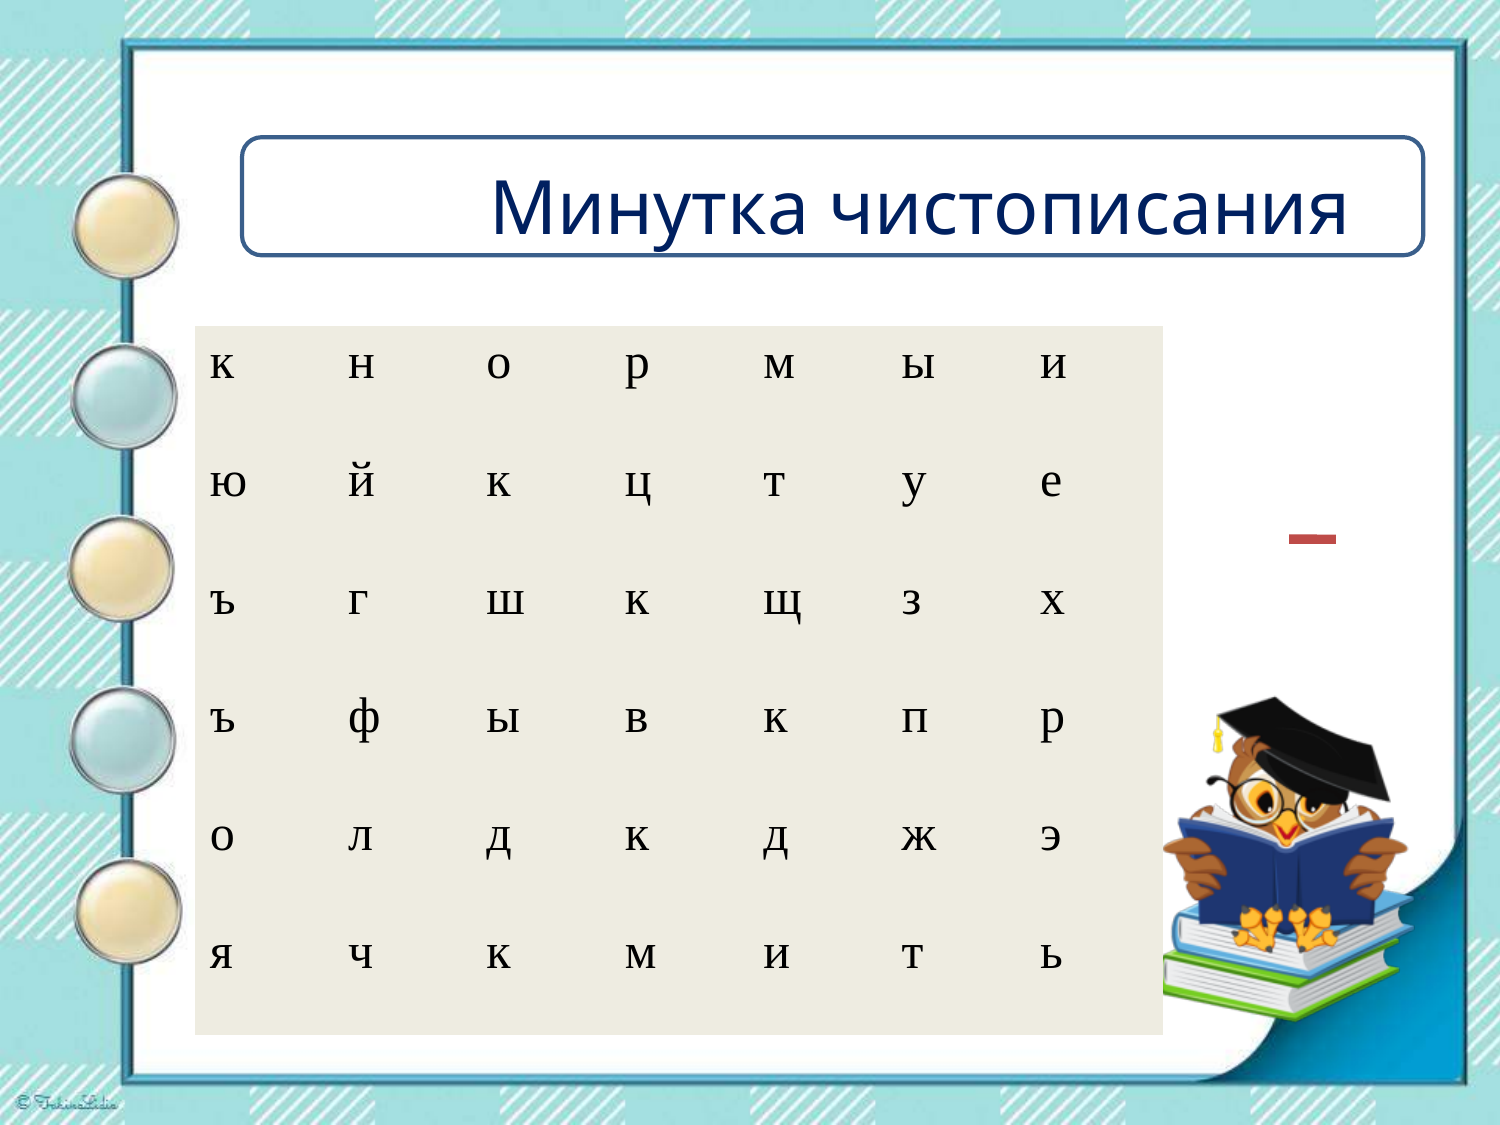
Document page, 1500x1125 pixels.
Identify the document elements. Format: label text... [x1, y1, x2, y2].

table_header ы [887, 326, 1025, 444]
table_cell д [748, 799, 887, 917]
table_cell ю [195, 444, 333, 563]
table_header о [472, 326, 610, 444]
table_cell ч [333, 917, 472, 1035]
table_cell р [1025, 681, 1163, 799]
table_cell е [1025, 444, 1163, 563]
table_cell к [610, 563, 748, 681]
table_cell м [610, 917, 748, 1035]
text_box [1163, 445, 1341, 542]
table_cell ъ [195, 681, 333, 799]
table_cell ц [610, 444, 748, 563]
table_cell к [472, 917, 610, 1035]
table_cell щ [748, 563, 887, 681]
table_cell к [748, 681, 887, 799]
table_header р [610, 326, 748, 444]
table_cell и [748, 917, 887, 1035]
table_header м [748, 326, 887, 444]
table_cell з [887, 563, 1025, 681]
table_header к [195, 326, 333, 444]
table_cell ш [472, 563, 610, 681]
table_cell й [333, 444, 472, 563]
table_cell ь [1025, 917, 1163, 1035]
picture [0, 0, 1500, 1125]
table_cell х [1025, 563, 1163, 681]
table_cell о [195, 799, 333, 917]
table_cell ф [333, 681, 472, 799]
table_cell т [887, 917, 1025, 1035]
table_cell я [195, 917, 333, 1035]
table_cell к [472, 444, 610, 563]
table_cell п [887, 681, 1025, 799]
table_cell г [333, 563, 472, 681]
table_cell д [472, 799, 610, 917]
table_cell л [333, 799, 472, 917]
table_cell т [748, 444, 887, 563]
table_header н [333, 326, 472, 444]
table_cell ъ [195, 563, 333, 681]
table_cell в [610, 681, 748, 799]
table_cell ы [472, 681, 610, 799]
table_cell э [1025, 799, 1141, 917]
table_cell ж [887, 799, 1025, 917]
table_cell к [610, 799, 748, 917]
text_box [239, 135, 1426, 258]
table_cell у [887, 444, 1025, 563]
table_header и [1025, 326, 1163, 444]
